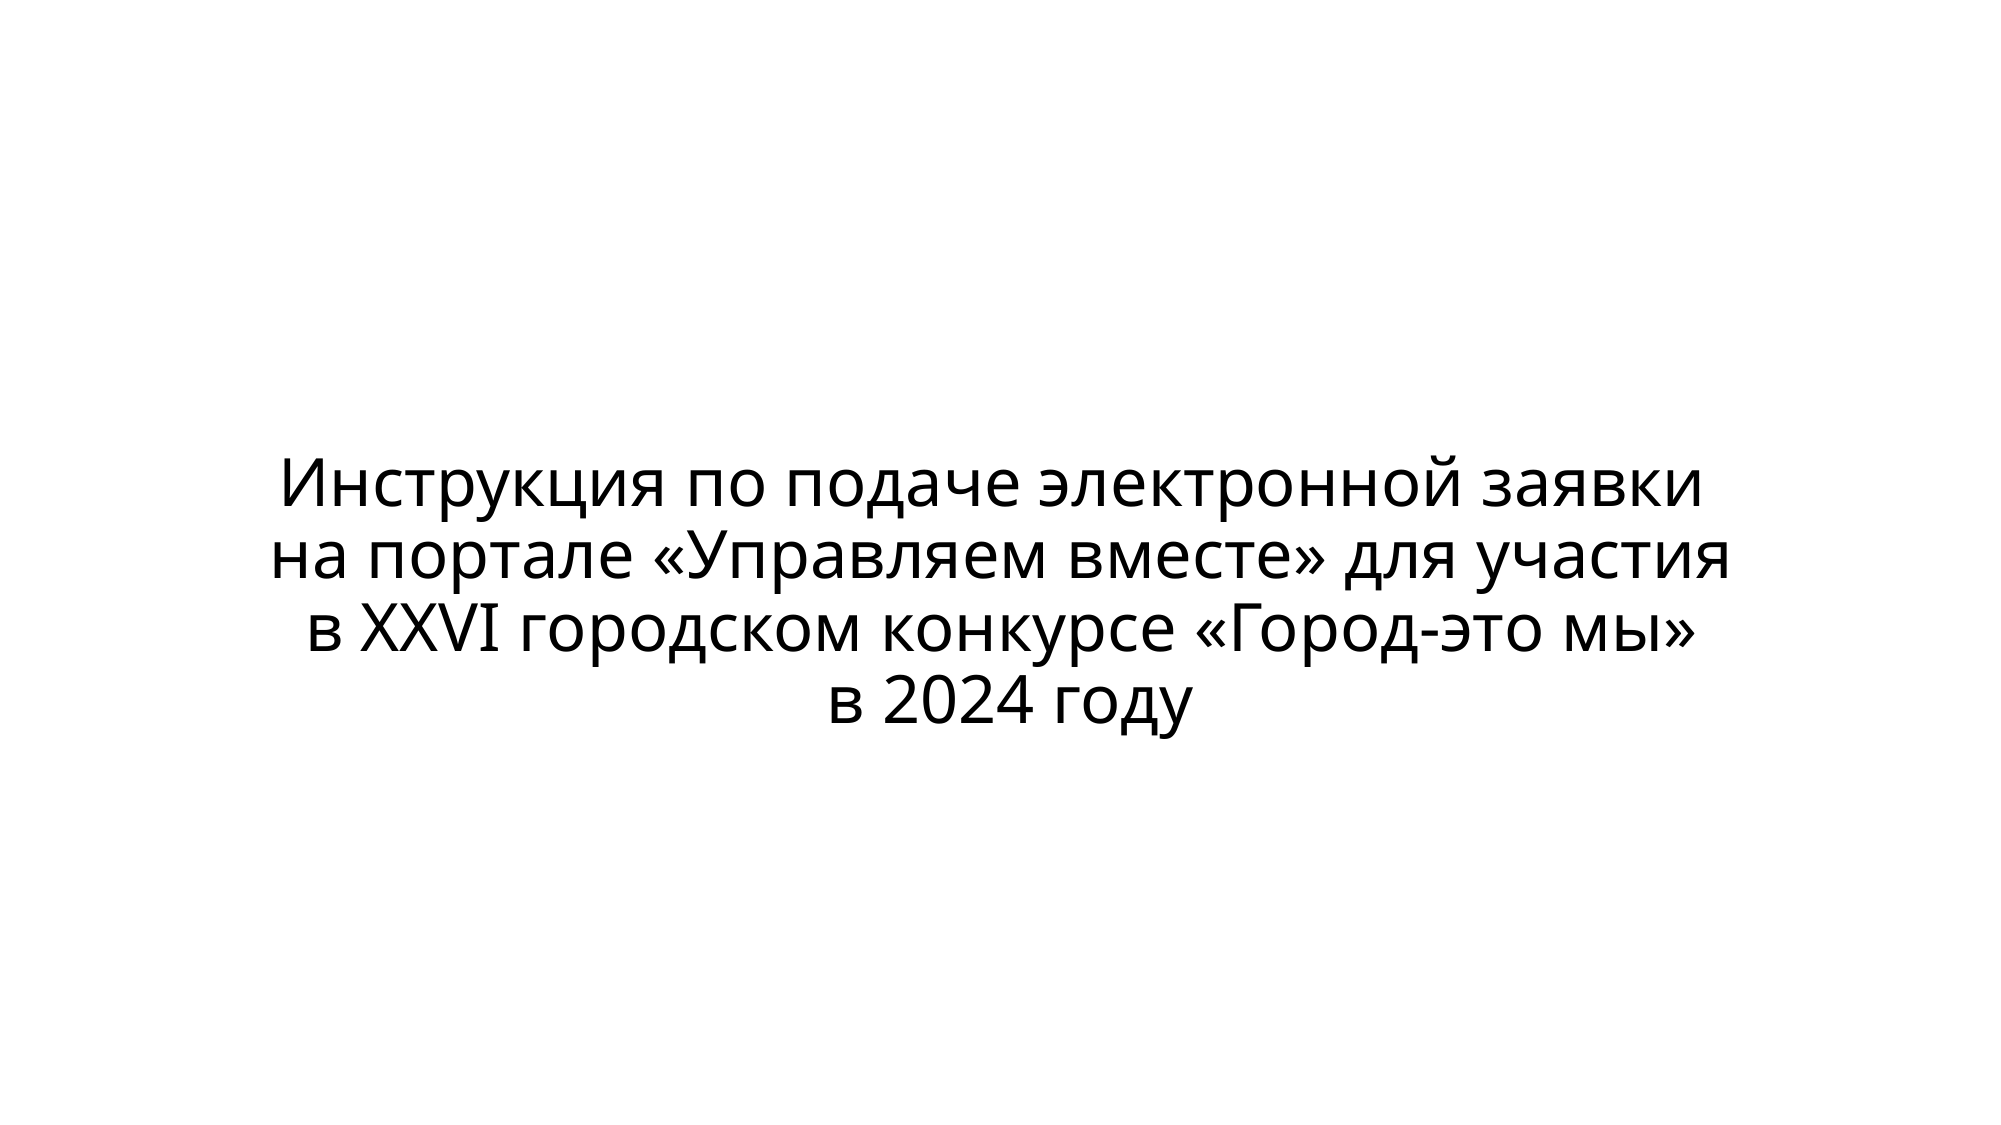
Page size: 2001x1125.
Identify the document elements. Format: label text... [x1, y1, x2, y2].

title Инструкция по подаче электронной заявки на портале «Управляем вместе» для участия в XXVI городском конкурсе «Город-это мы» в 2024 году [251, 353, 1752, 745]
